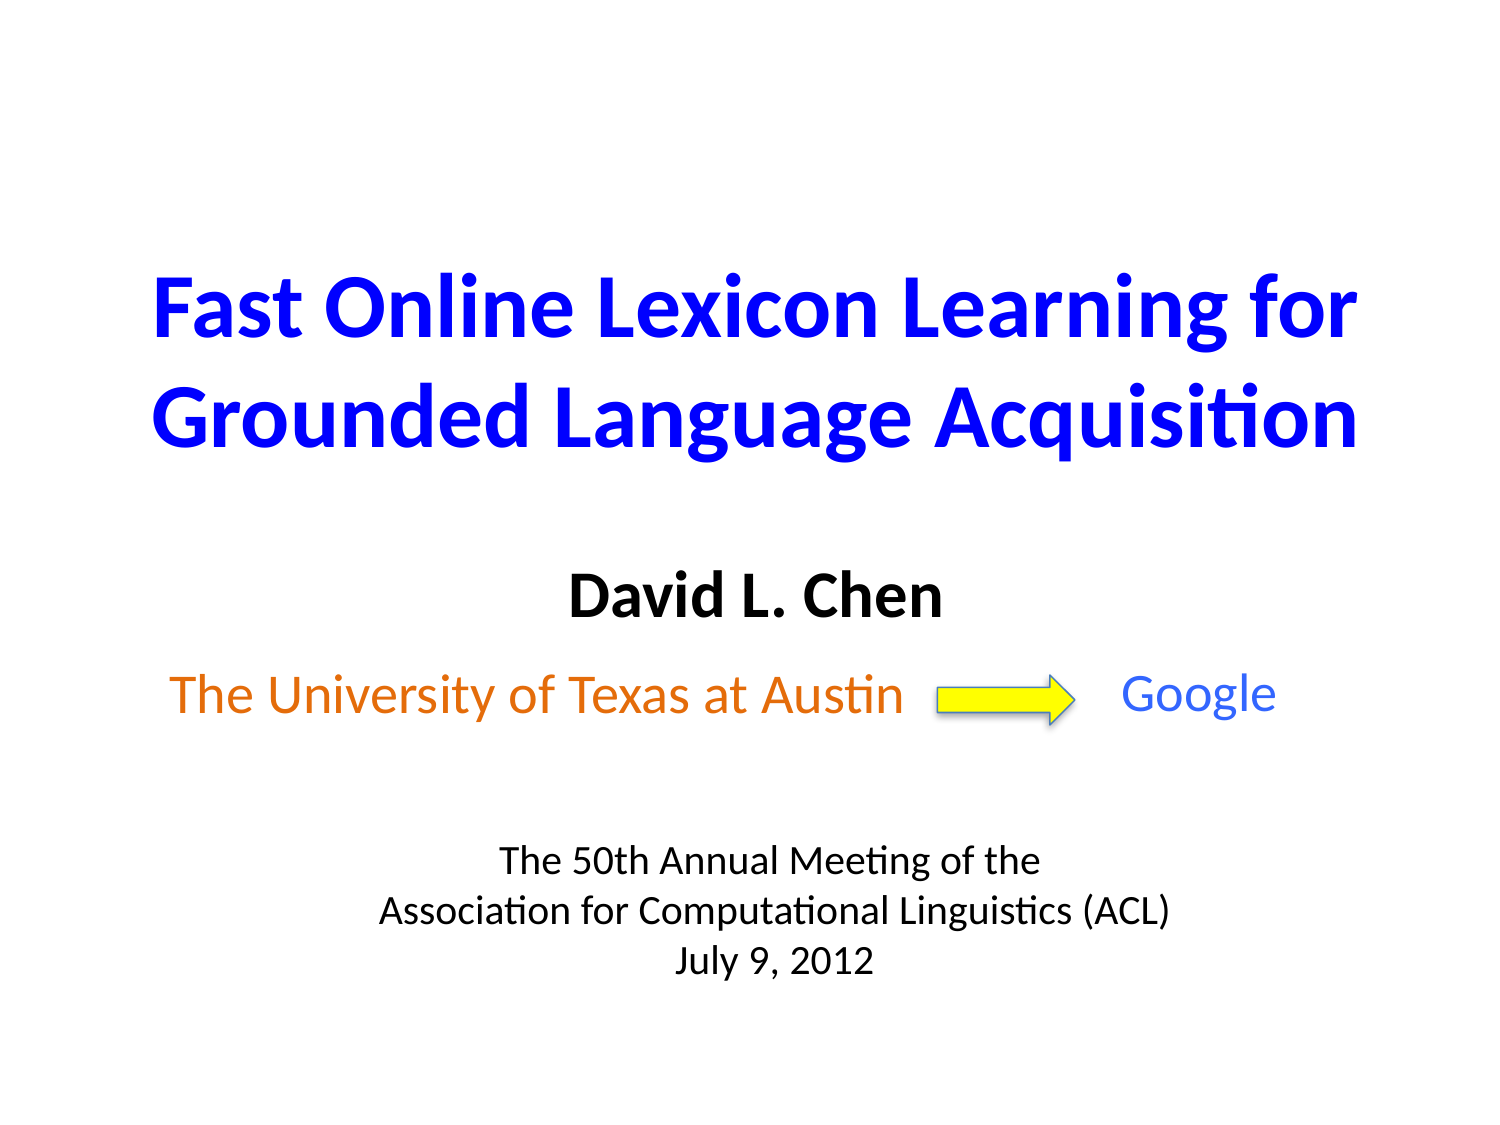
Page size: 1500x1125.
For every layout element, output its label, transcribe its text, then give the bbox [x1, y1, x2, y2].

subtitle David L. Chen [549, 543, 963, 657]
text_box [936, 674, 1076, 726]
text_box Google [1025, 650, 1375, 750]
text_box The University of Texas at Austin [150, 650, 925, 750]
title Fast Online Lexicon Learning for Grounded Language Acquisition [112, 174, 1400, 538]
text_box The 50th Annual Meeting of the Association for Computational Linguistics (ACL) July 9, 2012 [174, 825, 1375, 990]
